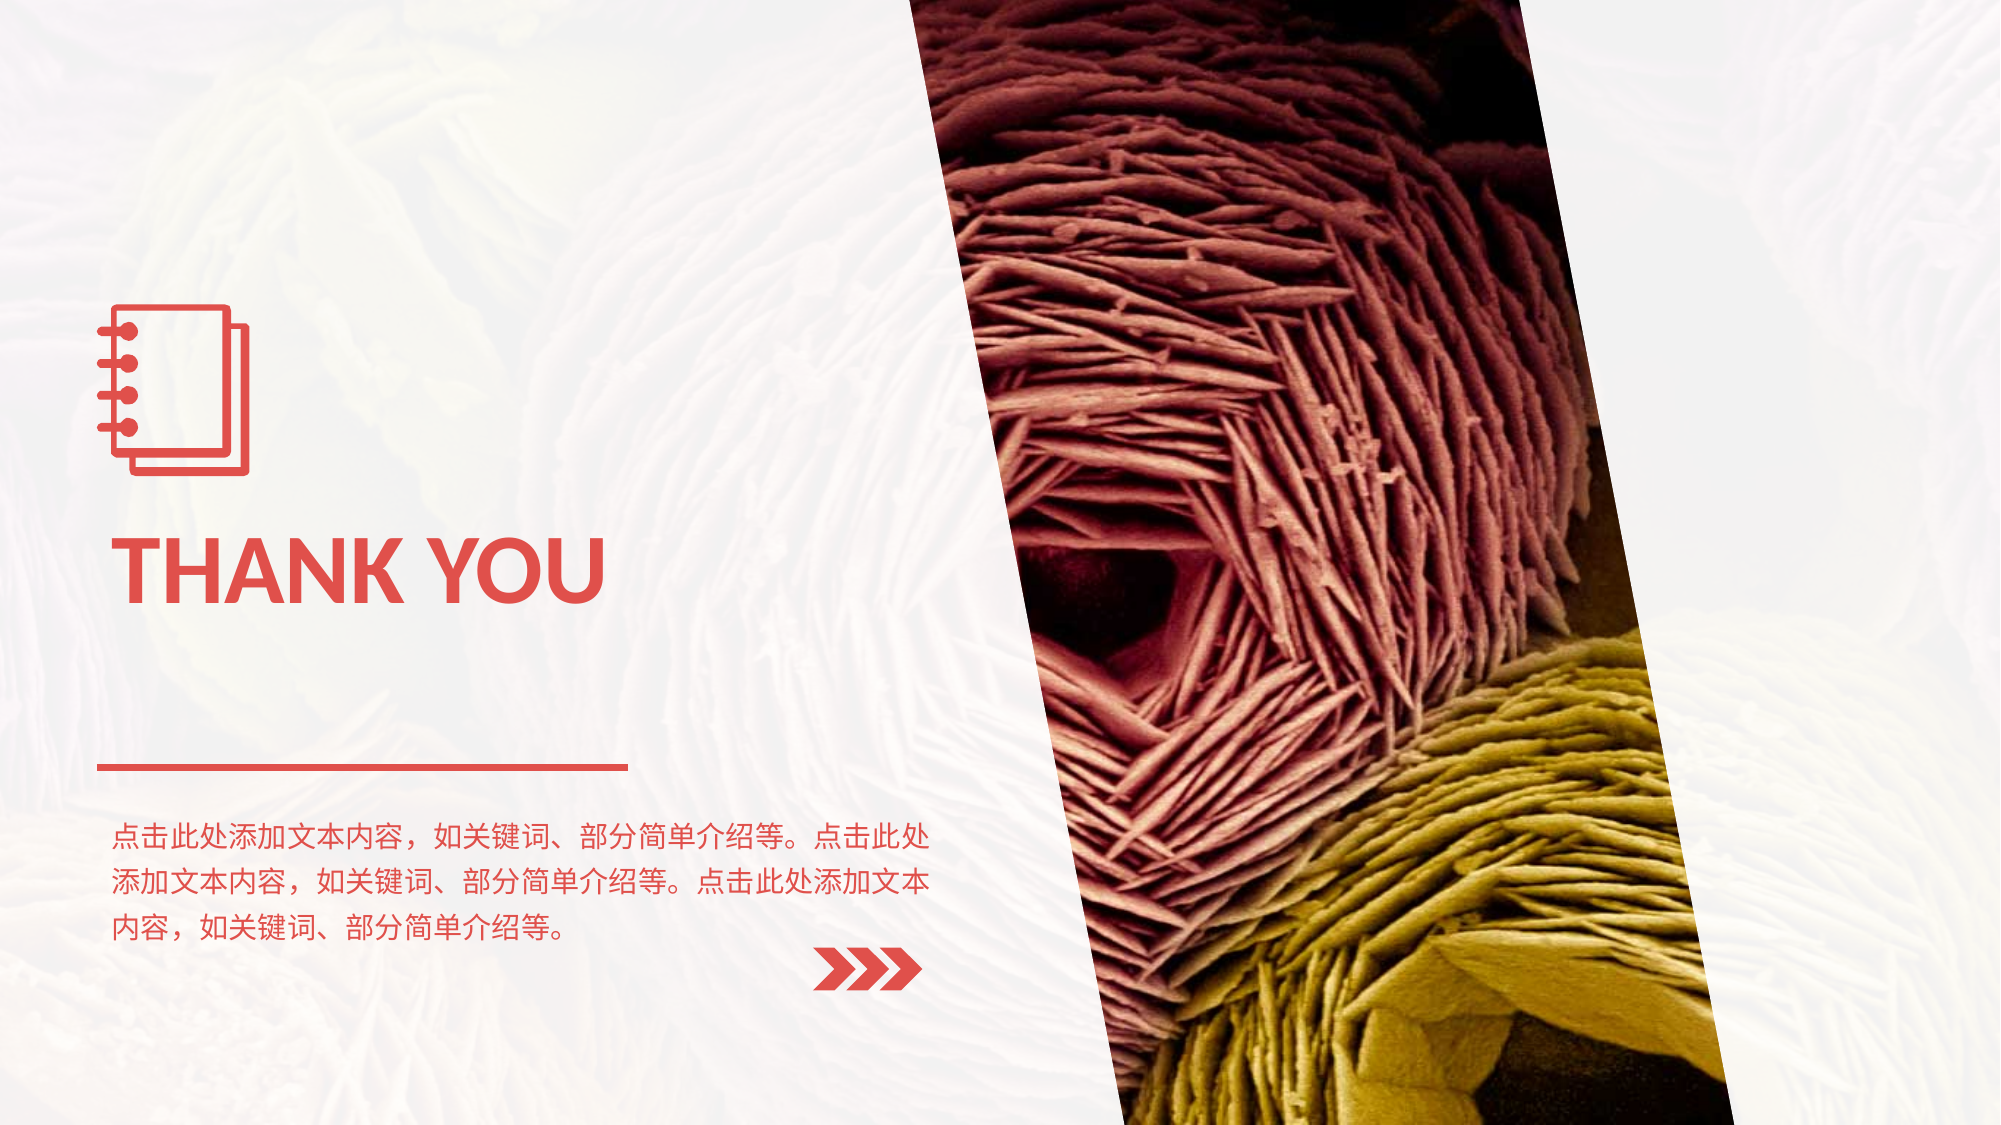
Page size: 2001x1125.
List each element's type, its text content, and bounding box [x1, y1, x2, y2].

list THANK YOU [96, 509, 629, 734]
text_box [96, 304, 250, 477]
picture [910, 0, 1734, 1125]
list 点击此处添加文本内容，如关键词、部分简单介绍等。点击此处添加文本内容，如关键词、部分简单介绍等。点击此处添加文本内容，如关键词、部分简单介绍等。 [96, 800, 955, 969]
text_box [812, 947, 923, 991]
